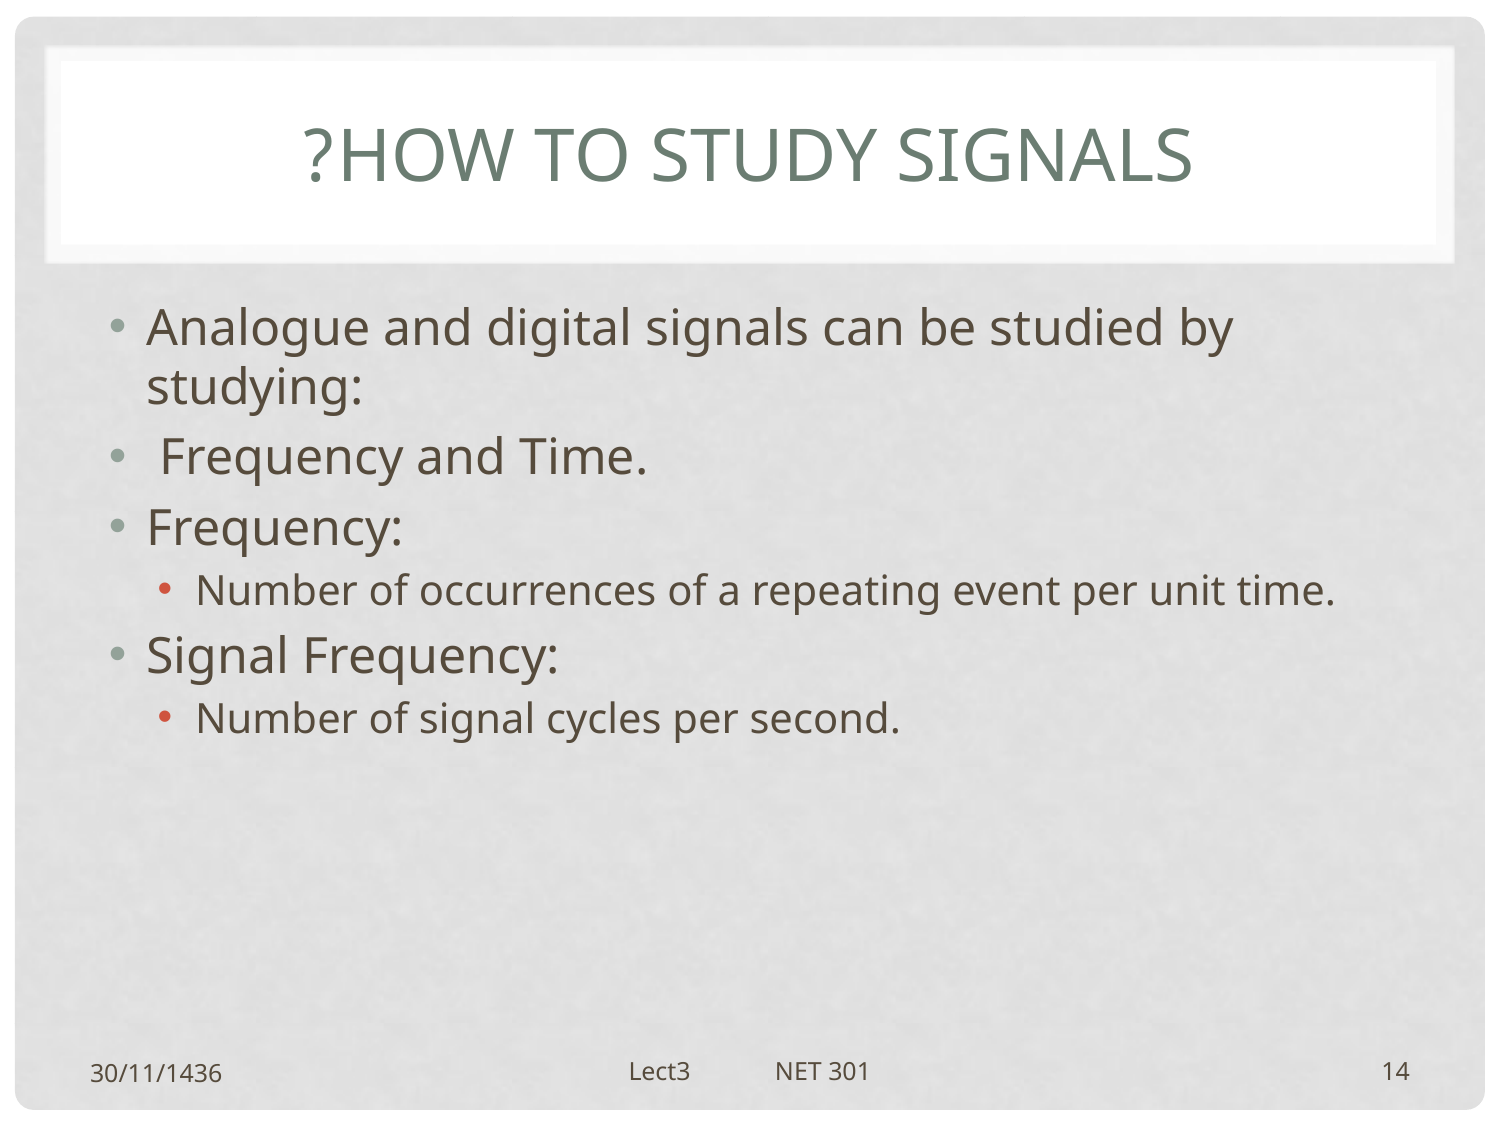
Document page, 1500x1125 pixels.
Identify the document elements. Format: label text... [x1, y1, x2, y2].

slide_number 14 [1074, 1042, 1425, 1103]
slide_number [75, 1042, 425, 1103]
footer Lect3 NET 301 [512, 1042, 988, 1103]
list Analogue and digital signals can be studied by studying: Frequency and Time. Frequency: Number of occurrences of a repeating event per unit time. Signal Frequency: Number of signal cycles per second. [75, 287, 1425, 1005]
title How to study signals? [69, 66, 1425, 238]
